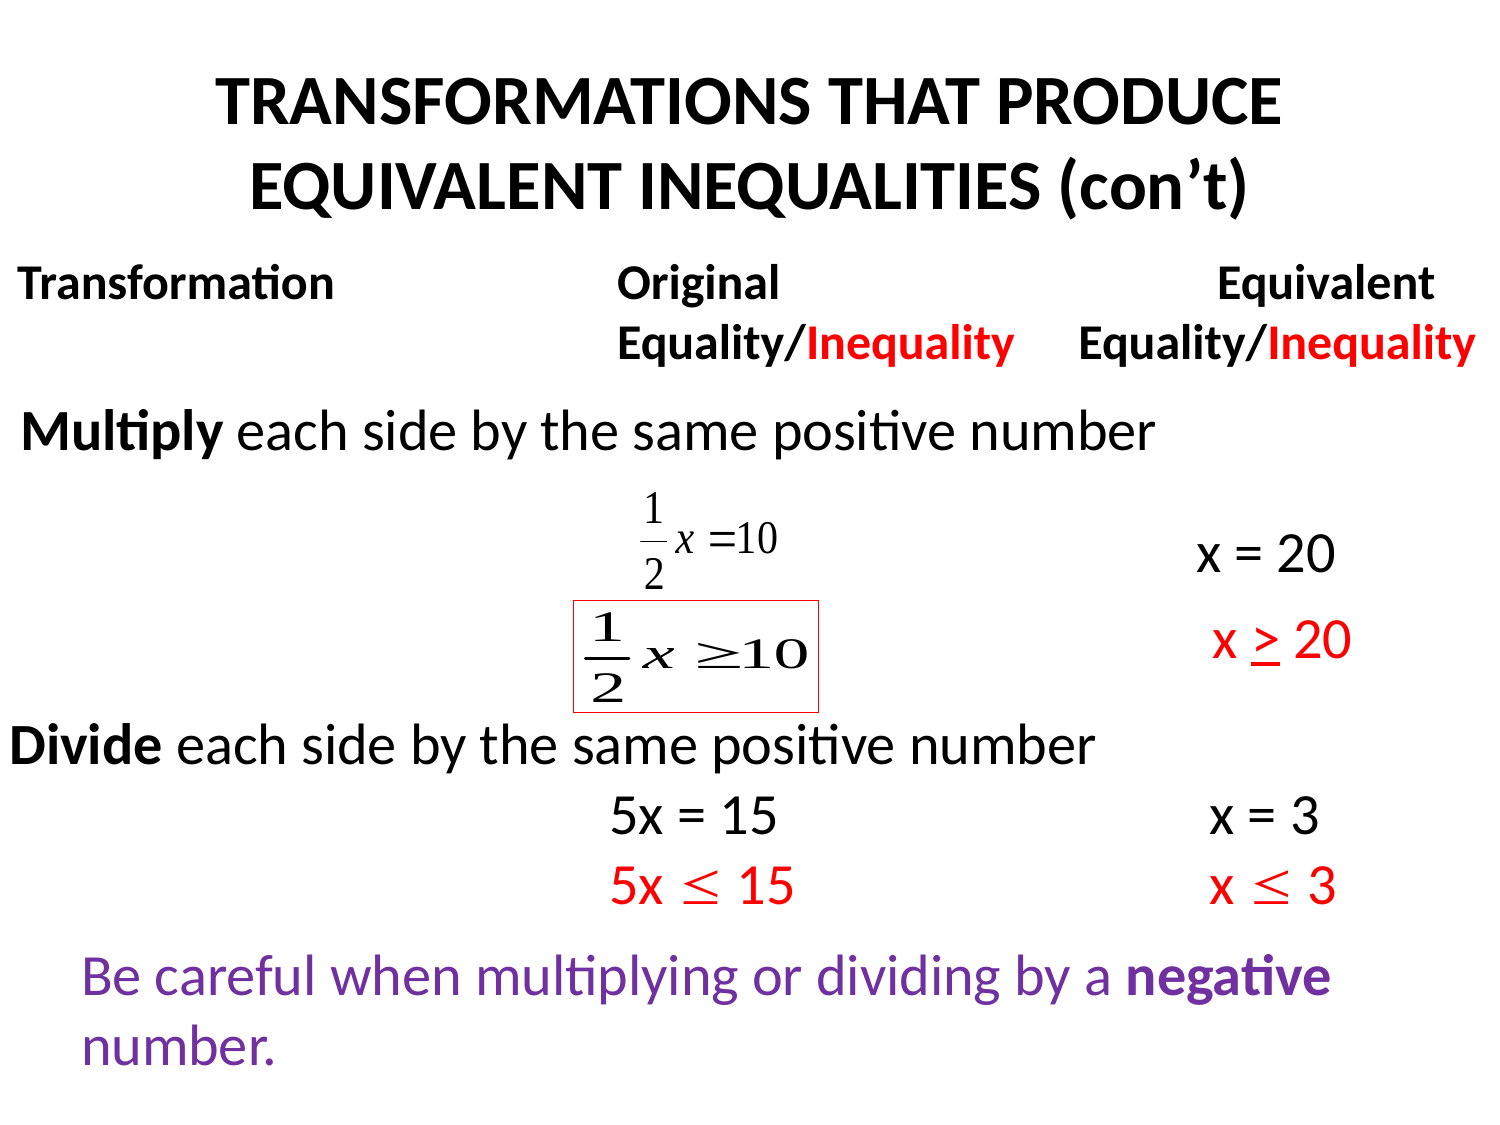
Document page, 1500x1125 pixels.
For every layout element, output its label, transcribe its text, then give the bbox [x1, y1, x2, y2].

text_box Divide each side by the same positive number 5x = 15 x = 3 5x  15 x  3 [0, 698, 1418, 924]
text_box x > 20 [1197, 592, 1368, 678]
text_box x = 20 [1181, 507, 1351, 592]
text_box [633, 478, 785, 598]
text_box Multiply each side by the same positive number [5, 384, 1173, 539]
text_box Be careful when multiplying or dividing by a negative number. [66, 929, 1407, 1085]
text_box Transformation Original Equivalent Equality/Inequality Equality/Inequality [2, 242, 1500, 377]
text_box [573, 599, 819, 713]
title TRANSFORMATIONS THAT PRODUCE EQUIVALENT INEQUALITIES (con’t) [75, 45, 1425, 233]
